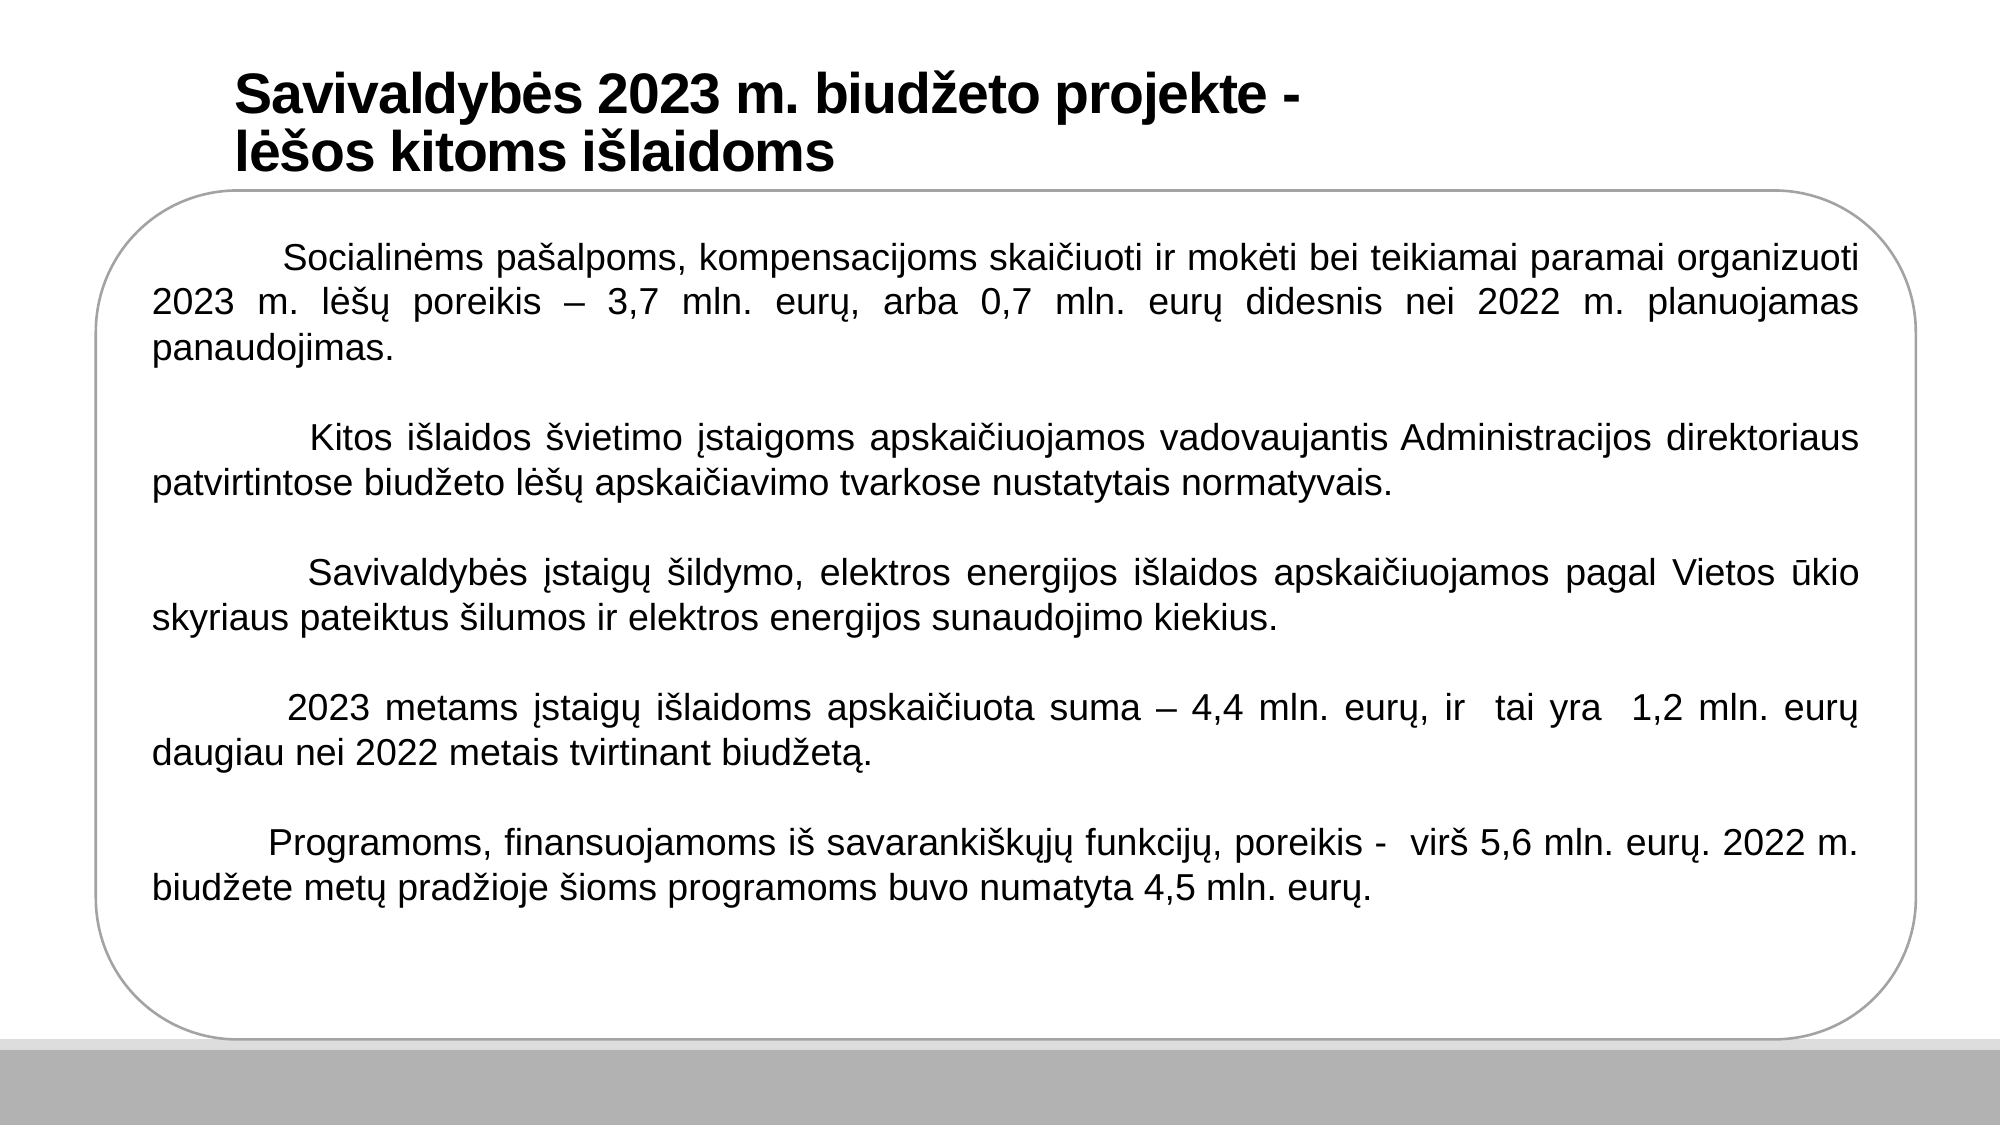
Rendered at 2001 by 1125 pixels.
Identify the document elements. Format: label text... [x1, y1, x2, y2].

title Savivaldybės 2023 m. biudžeto projekte - lėšos kitoms išlaidoms [219, 58, 1870, 191]
text_box Socialinėms pašalpoms, kompensacijoms skaičiuoti ir mokėti bei teikiamai paramai organizuoti 2023 m. lėšų poreikis – 3,7 mln. eurų, arba 0,7 mln. eurų didesnis nei 2022 m. planuojamas panaudojimas. Kitos išlaidos švietimo įstaigoms apskaičiuojamos vadovaujantis Administracijos direktoriaus patvirtintose biudžeto lėšų apskaičiavimo tvarkose nustatytais normatyvais. Savivaldybės įstaigų šildymo, elektros energijos išlaidos apskaičiuojamos pagal Vietos ūkio skyriaus pateiktus šilumos ir elektros energijos sunaudojimo kiekius. 2023 metams įstaigų išlaidoms apskaičiuota suma – 4,4 mln. eurų, ir tai yra 1,2 mln. eurų daugiau nei 2022 metais tvirtinant biudžetą. Programoms, finansuojamoms iš savarankiškųjų funkcijų, poreikis - virš 5,6 mln. eurų. 2022 m. biudžete metų pradžioje šioms programoms buvo numatyta 4,5 mln. eurų. [94, 189, 1918, 1041]
